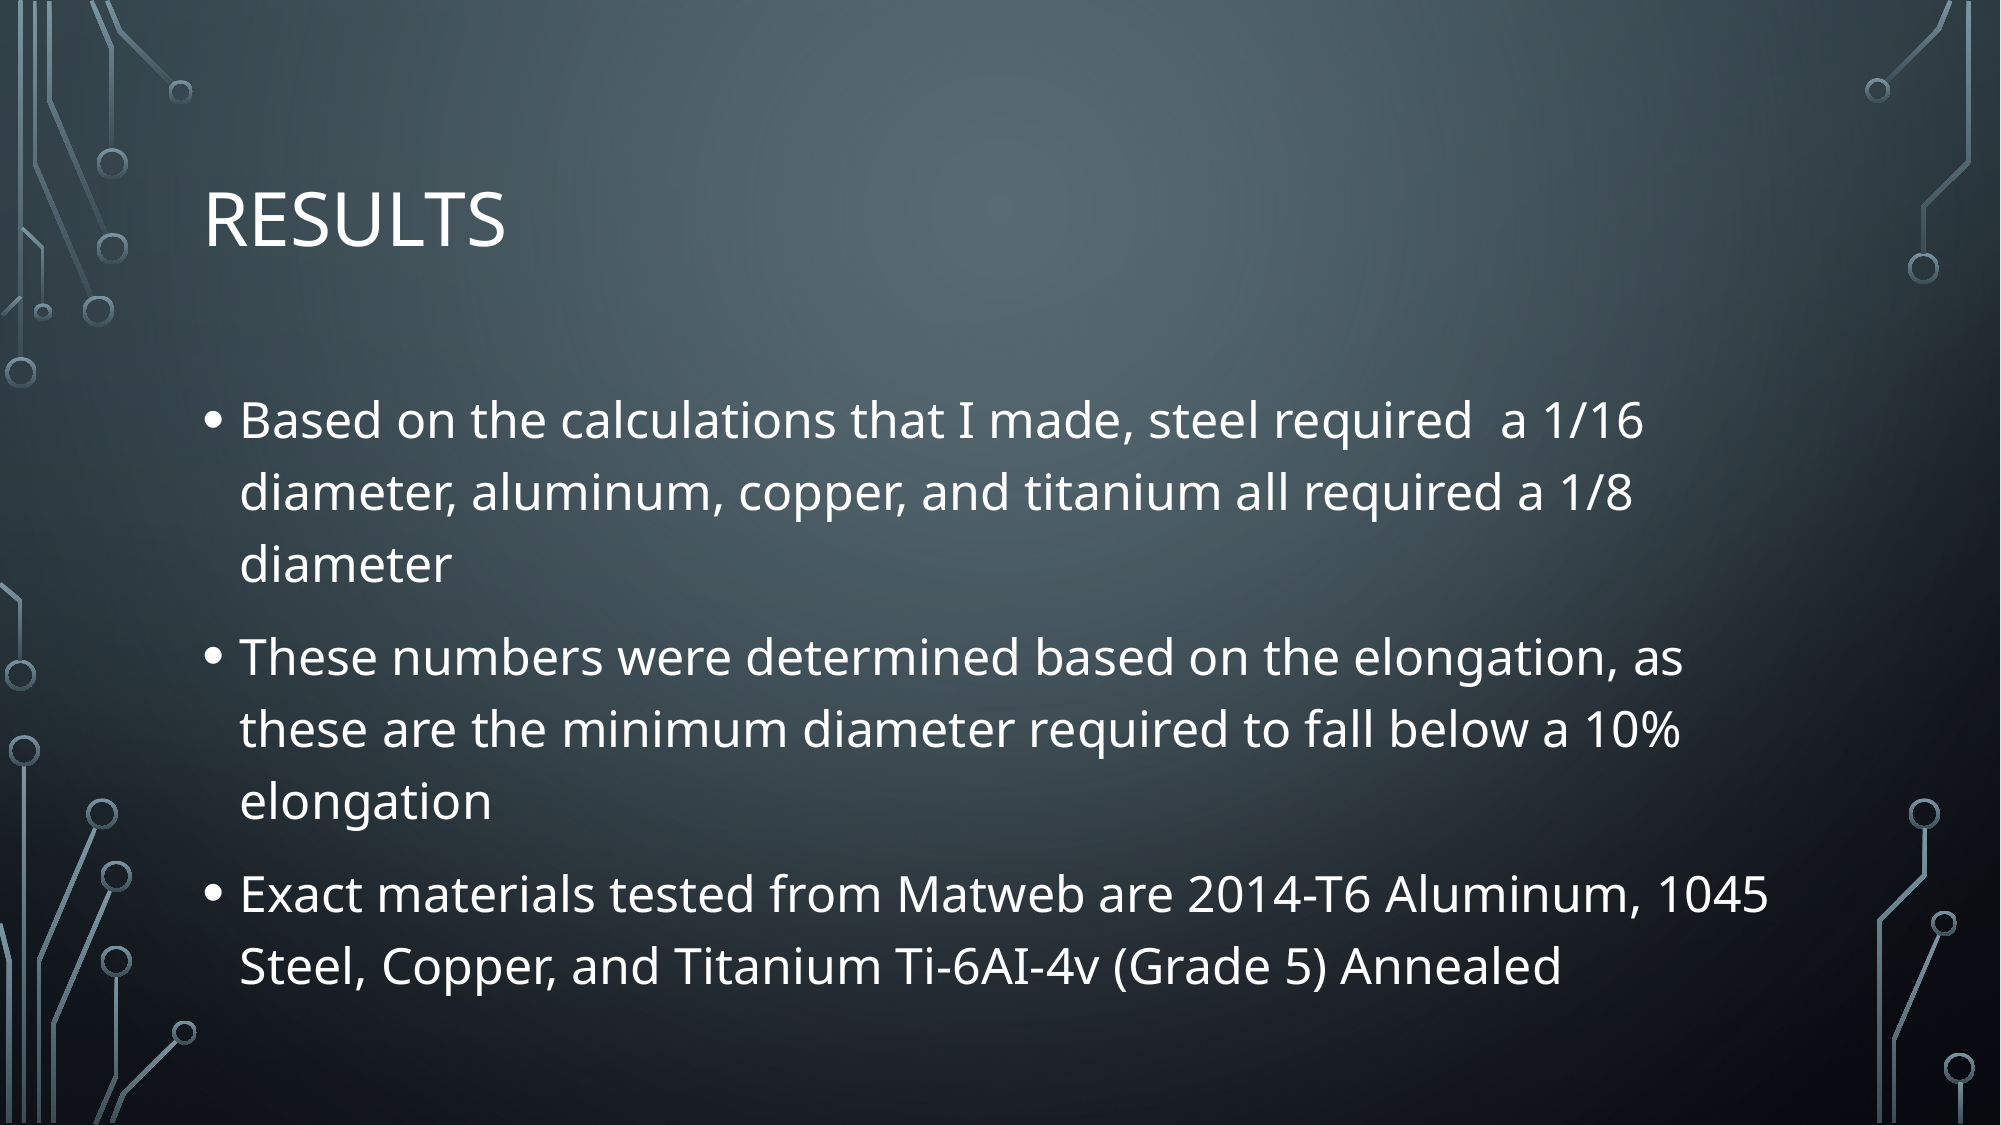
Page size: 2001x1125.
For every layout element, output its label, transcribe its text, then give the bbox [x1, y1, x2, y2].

title REsults [187, 101, 1813, 344]
list Based on the calculations that I made, steel required a 1/16 diameter, aluminum, copper, and titanium all required a 1/8 diameter These numbers were determined based on the elongation, as these are the minimum diameter required to fall below a 10% elongation Exact materials tested from Matweb are 2014-T6 Aluminum, 1045 Steel, Copper, and Titanium Ti-6AI-4v (Grade 5) Annealed [187, 369, 1813, 950]
